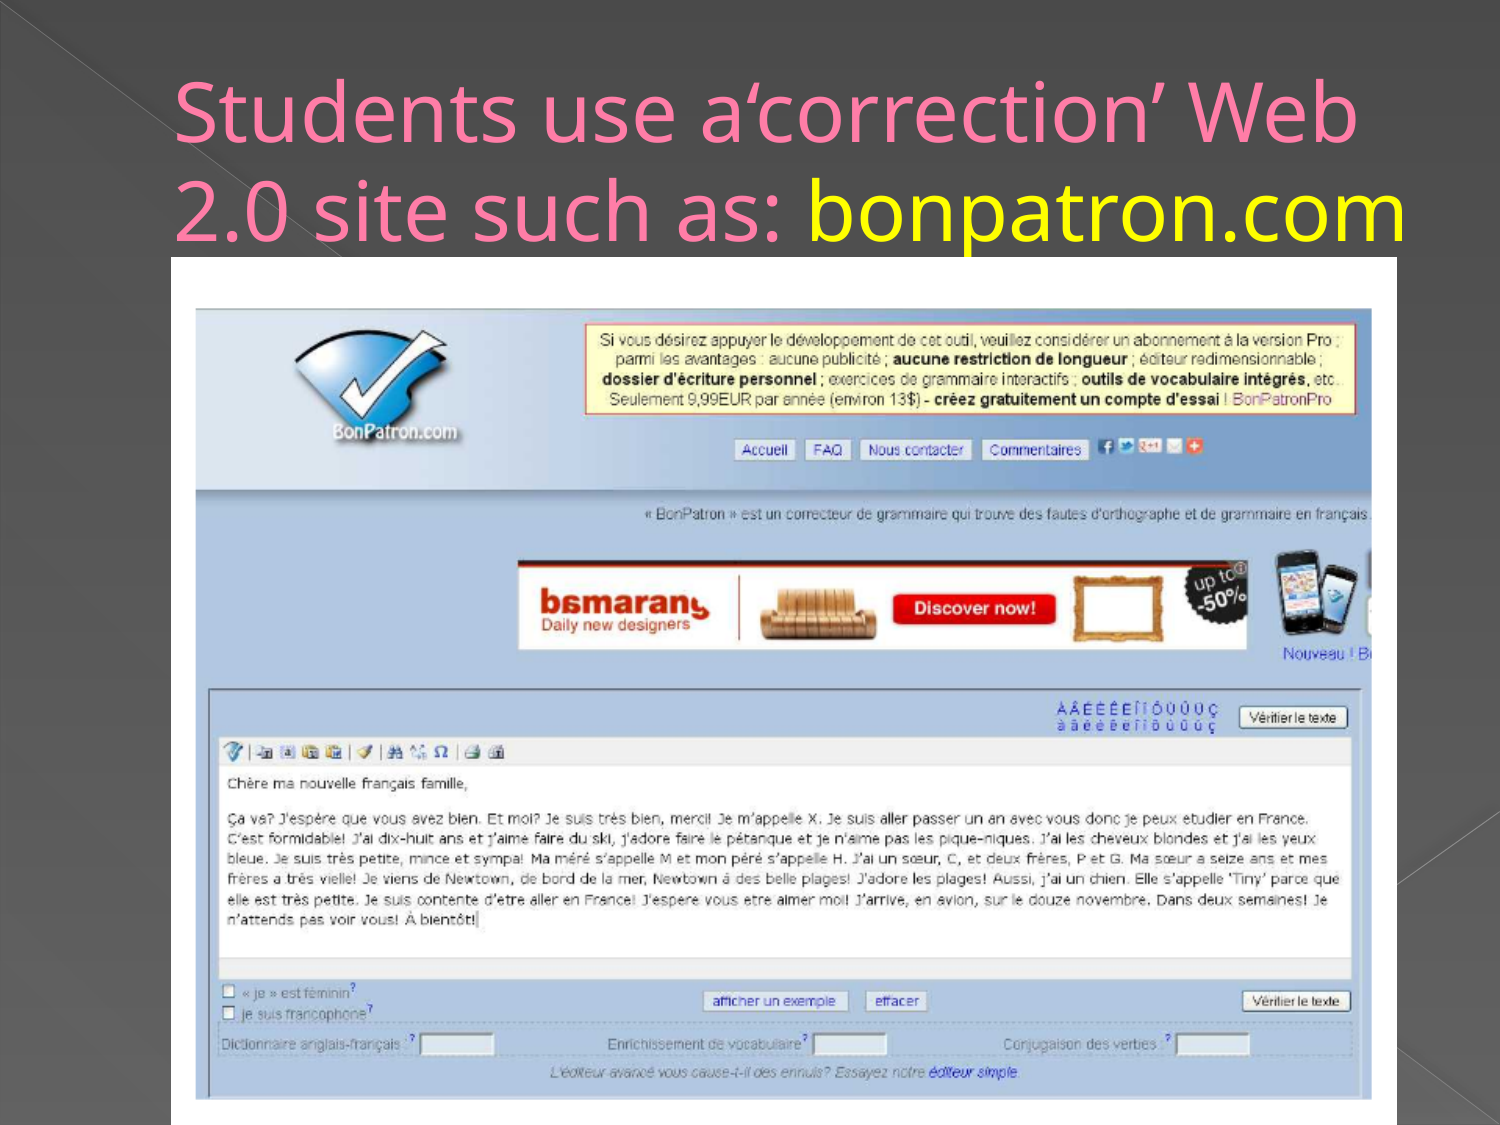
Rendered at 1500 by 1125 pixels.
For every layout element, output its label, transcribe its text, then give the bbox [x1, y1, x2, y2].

title Students use a‘correction’ Web 2.0 site such as: bonpatron.com [75, 43, 1425, 274]
picture [170, 257, 1397, 1125]
